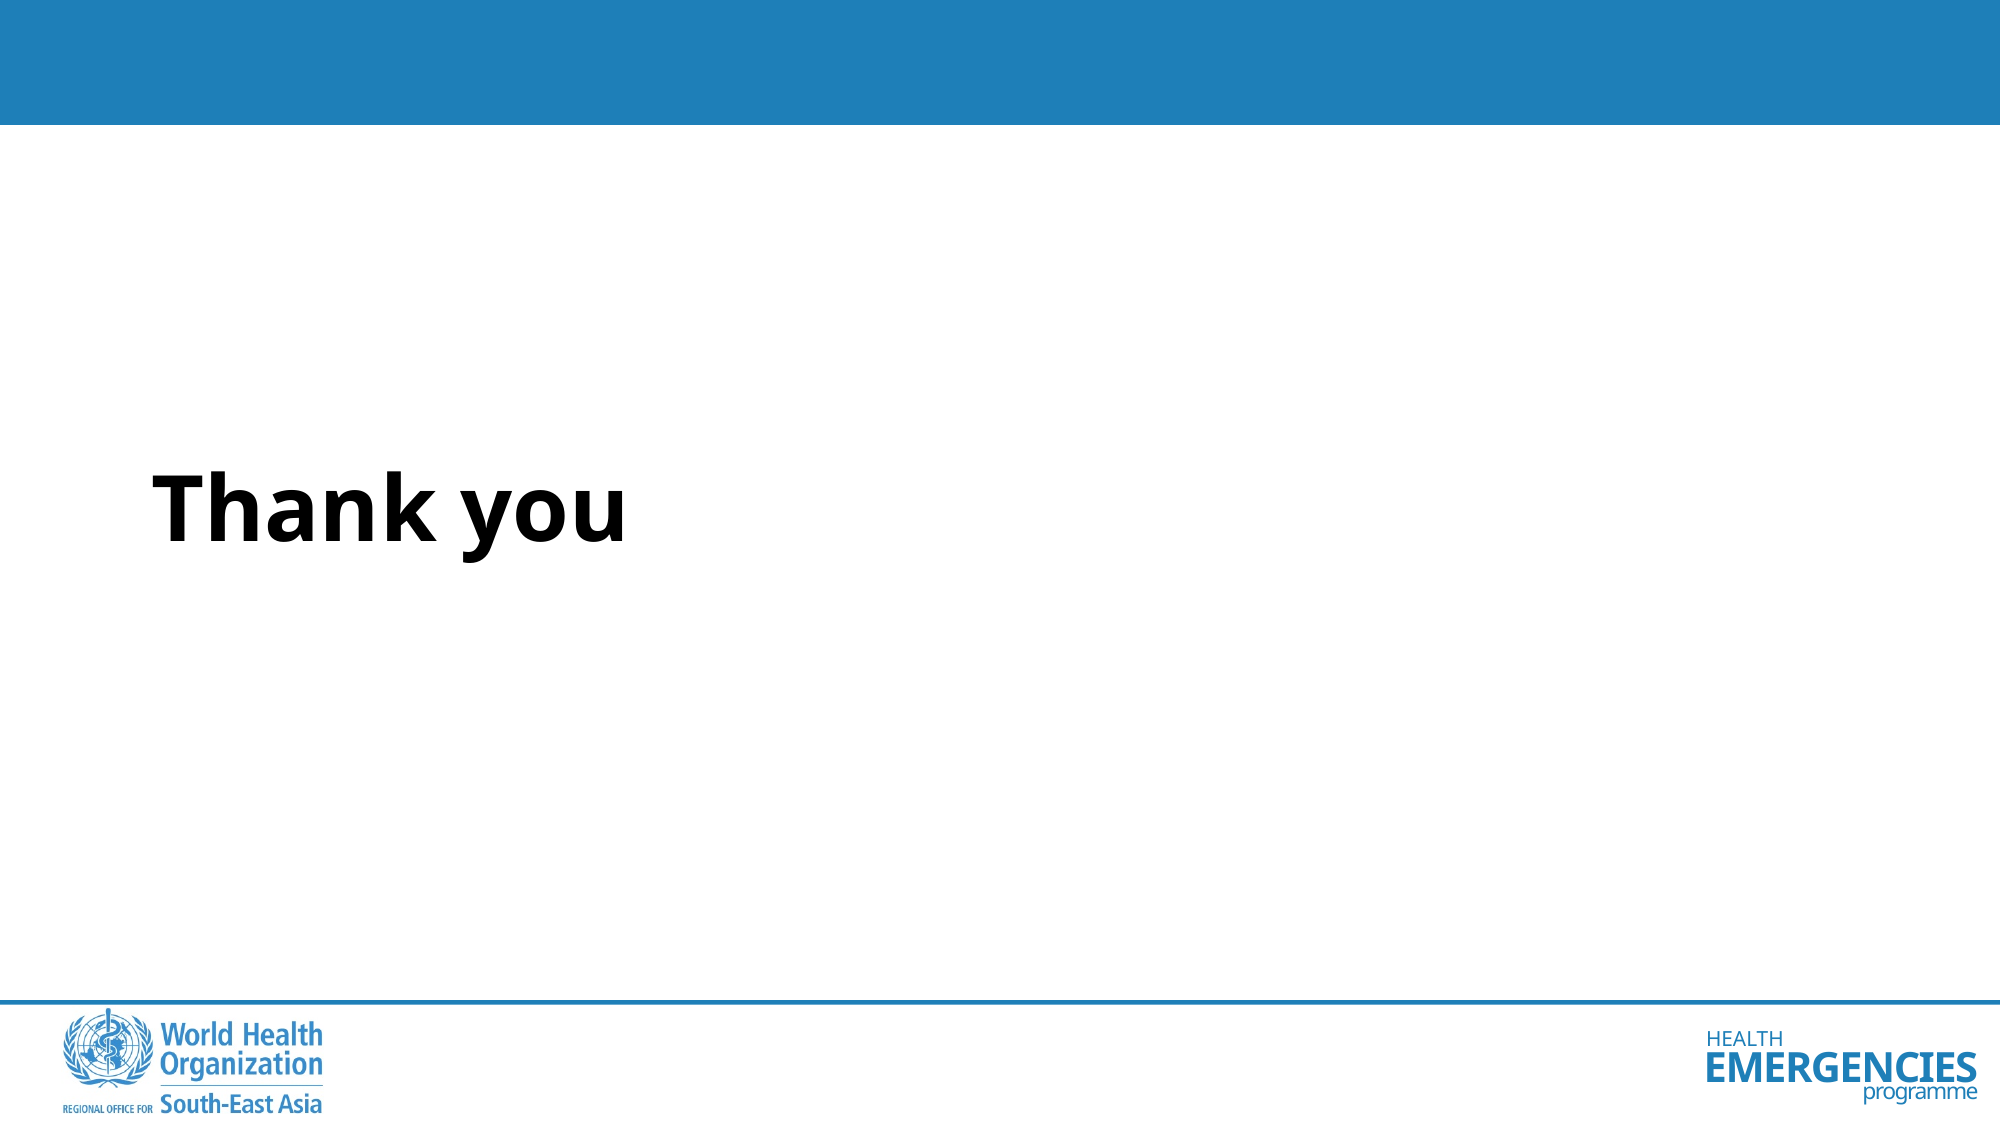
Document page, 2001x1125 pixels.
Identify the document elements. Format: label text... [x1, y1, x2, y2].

title Thank you [136, 455, 1862, 753]
picture [61, 1006, 324, 1114]
